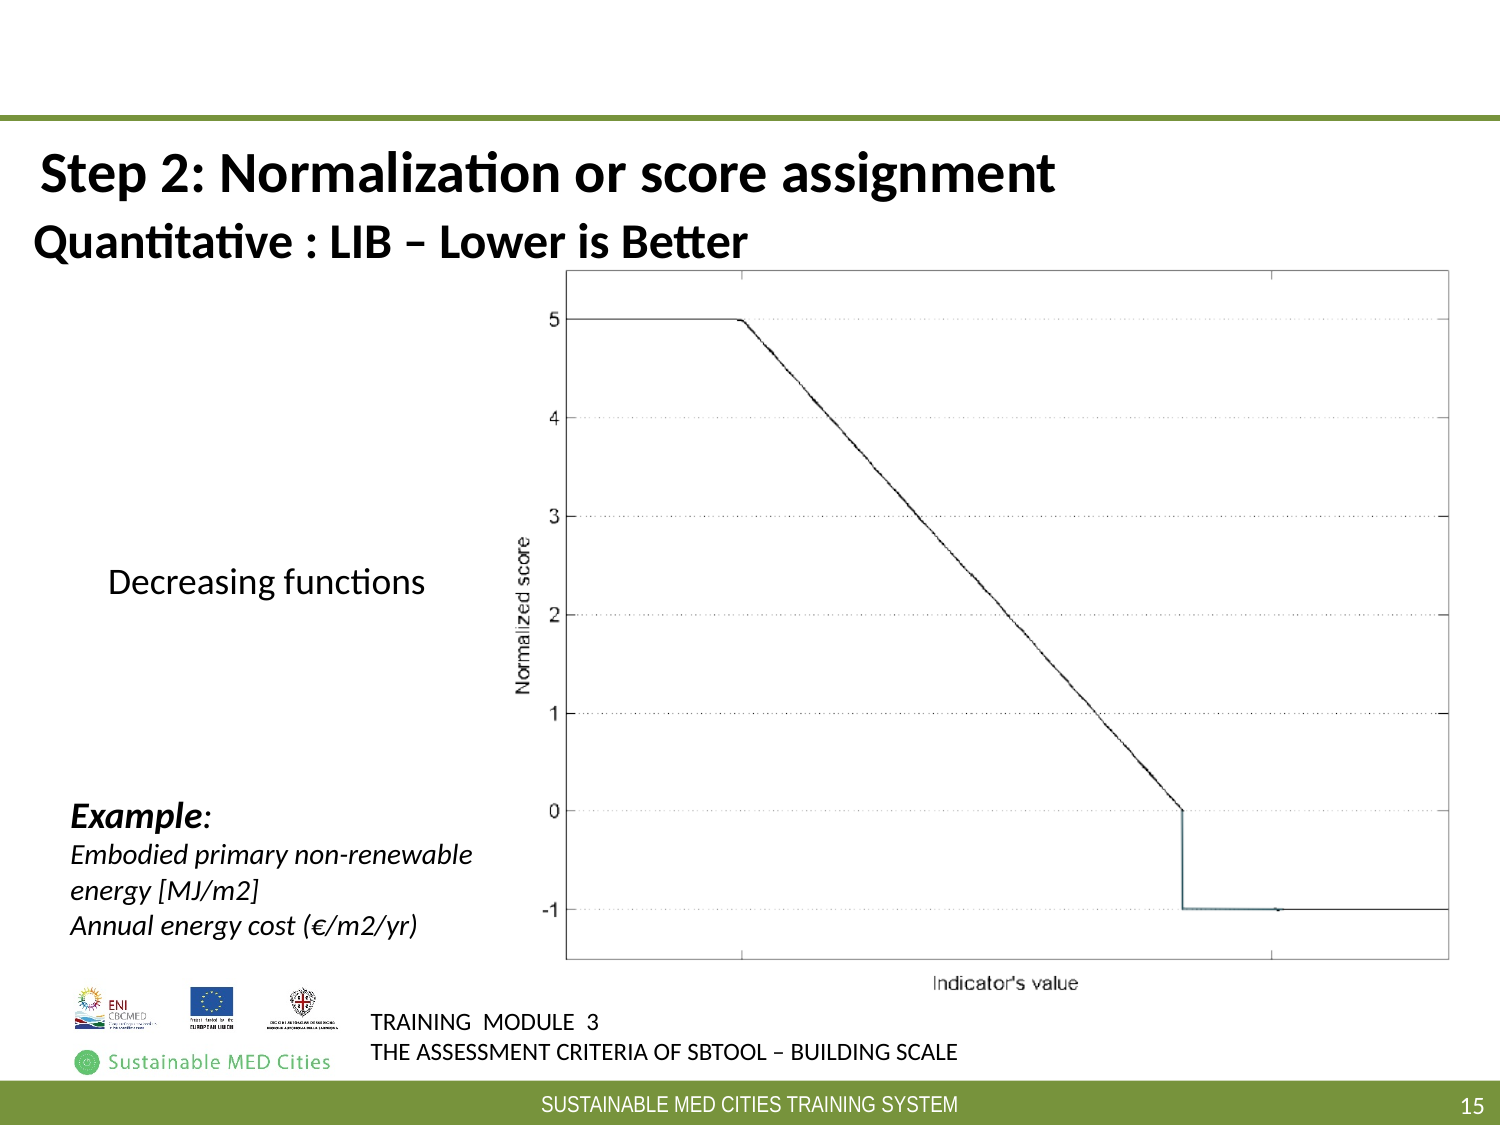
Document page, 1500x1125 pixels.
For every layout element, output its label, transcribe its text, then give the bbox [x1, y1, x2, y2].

picture [500, 240, 1467, 1016]
text_box Example: Embodied primary non-renewable energy [MJ/m2] Annual energy cost (€/m2/yr) [55, 783, 495, 949]
text_box Decreasing functions [47, 549, 488, 610]
text_box Step 2: Normalization or score assignment [25, 126, 1073, 212]
text_box Quantitative : LIB – Lower is Better [18, 201, 909, 276]
picture [62, 978, 356, 1080]
slide_number 15 [1399, 1074, 1500, 1125]
